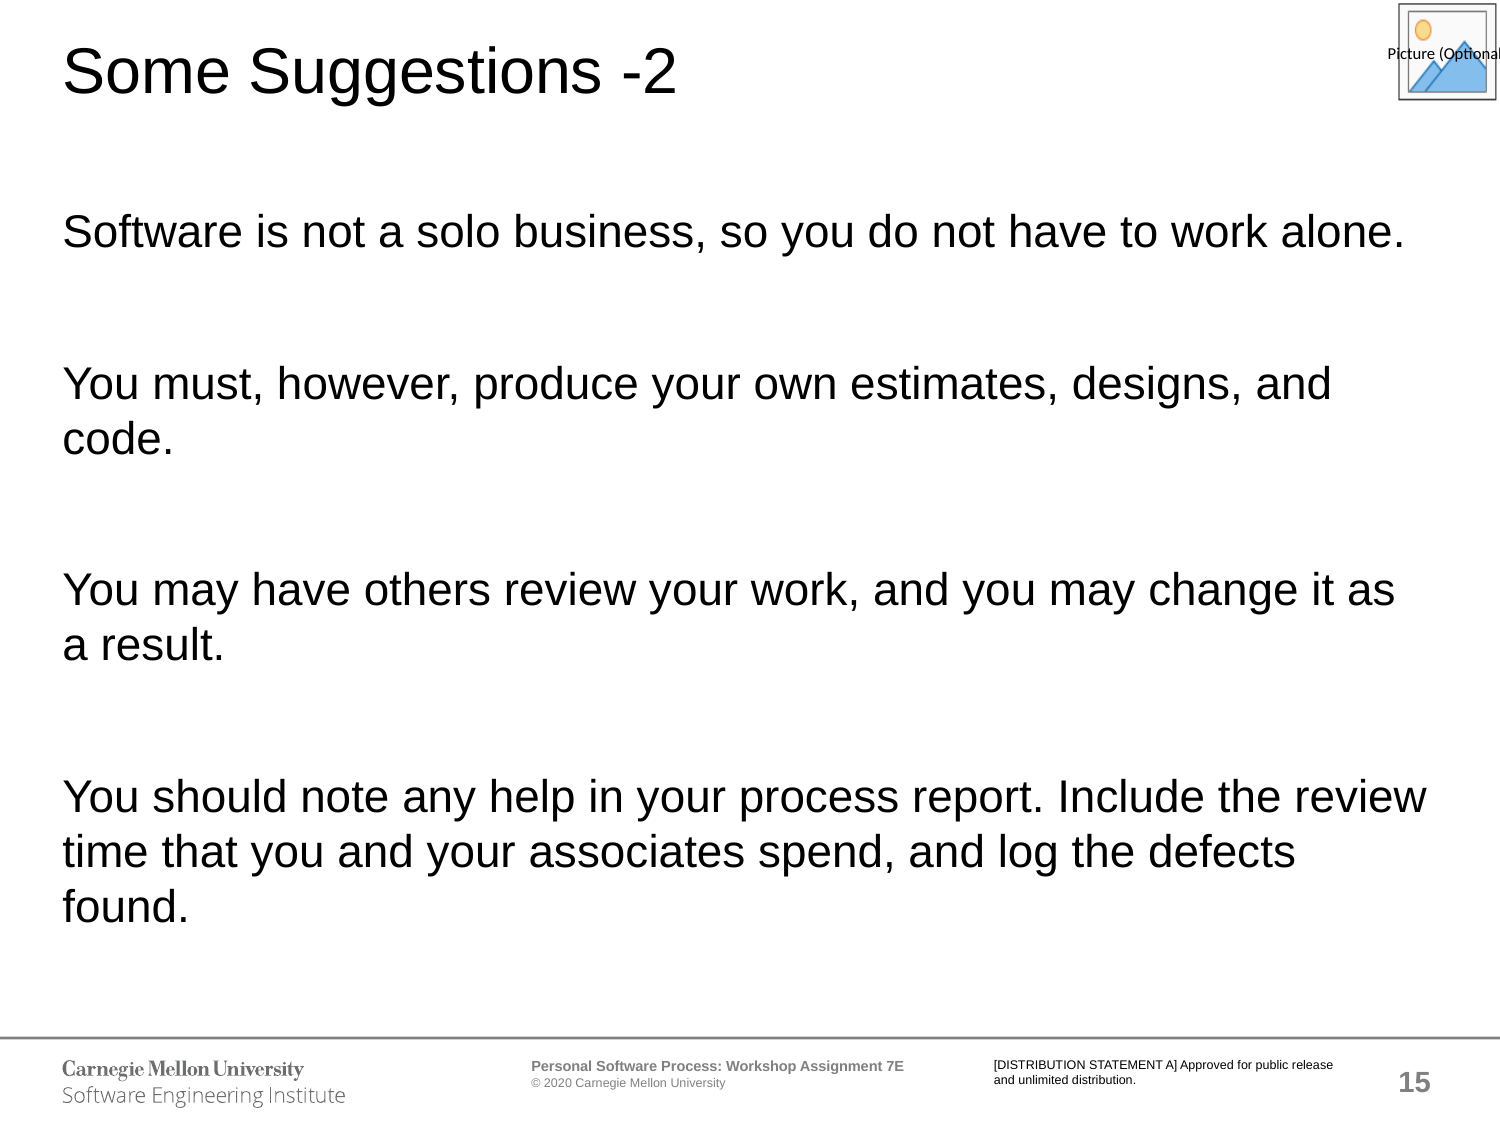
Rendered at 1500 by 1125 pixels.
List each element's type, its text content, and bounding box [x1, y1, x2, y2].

picture [1394, 0, 1500, 105]
title Some Suggestions -2 [62, 37, 1338, 182]
list Software is not a solo business, so you do not have to work alone. You must, however, produce your own estimates, designs, and code. You may have others review your work, and you may change it as a result. You should note any help in your process report. Include the review time that you and your associates spend, and log the defects found. [62, 201, 1431, 1000]
